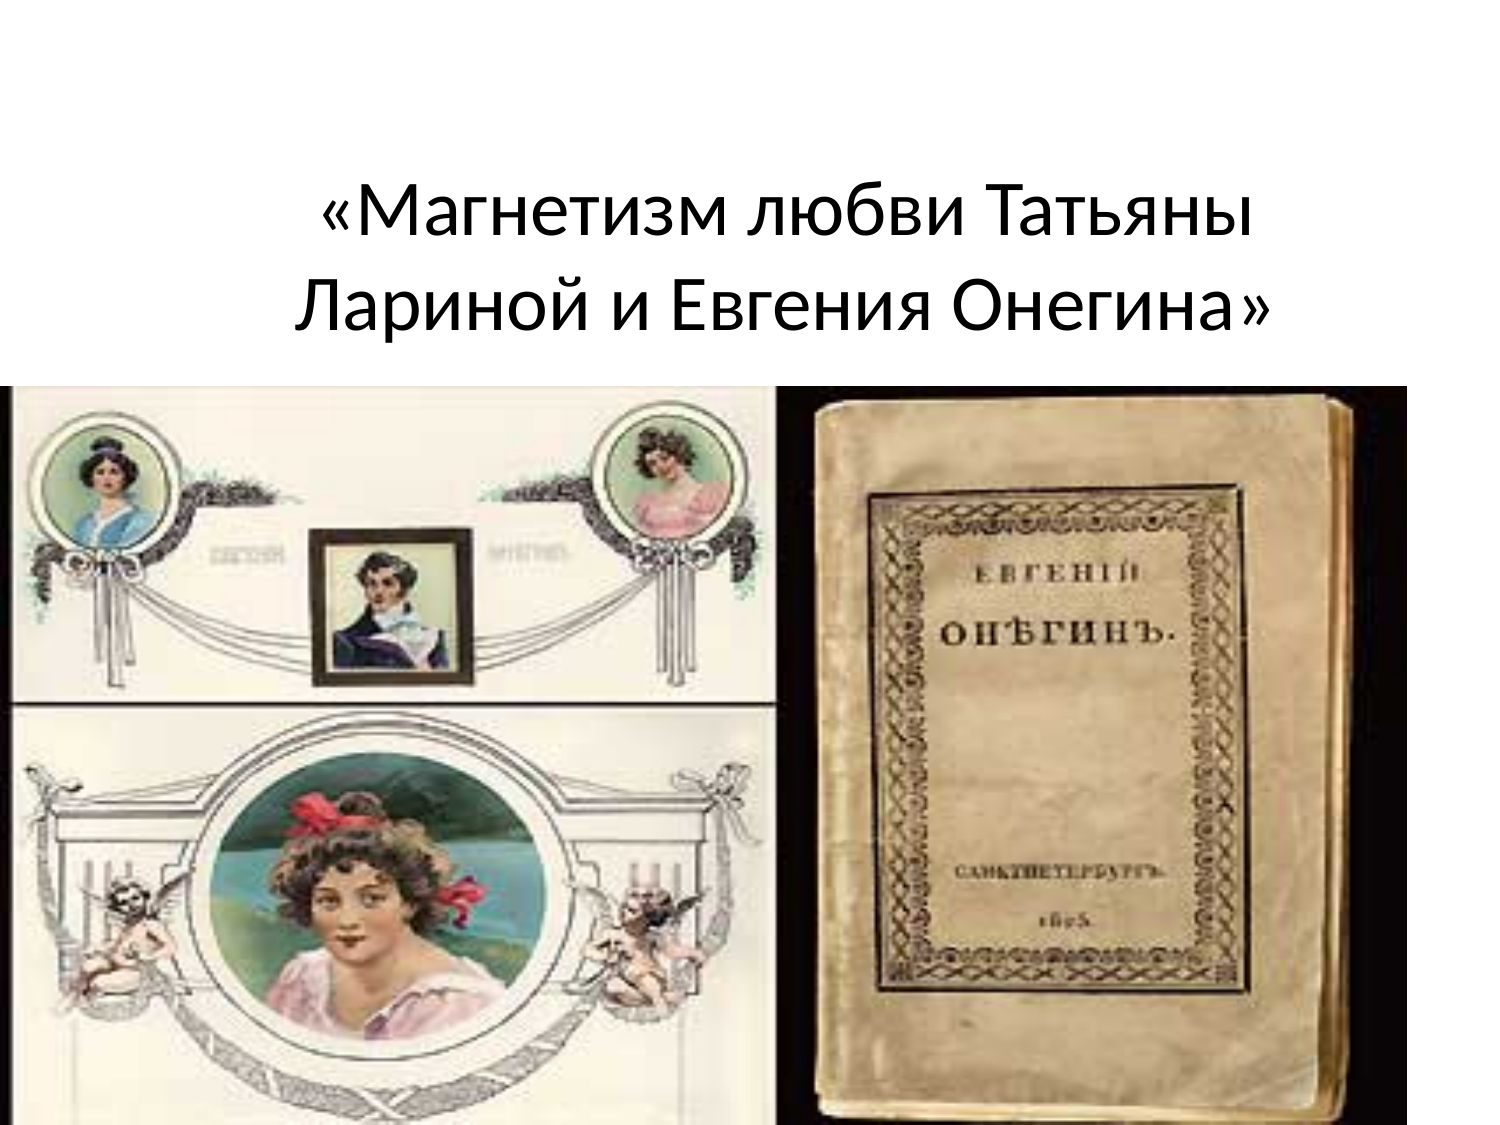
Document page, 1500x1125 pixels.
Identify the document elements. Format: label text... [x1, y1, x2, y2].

picture [0, 386, 1407, 1125]
title «Магнетизм любви Татьяны Лариной и Евгения Онегина» [147, 148, 1423, 449]
